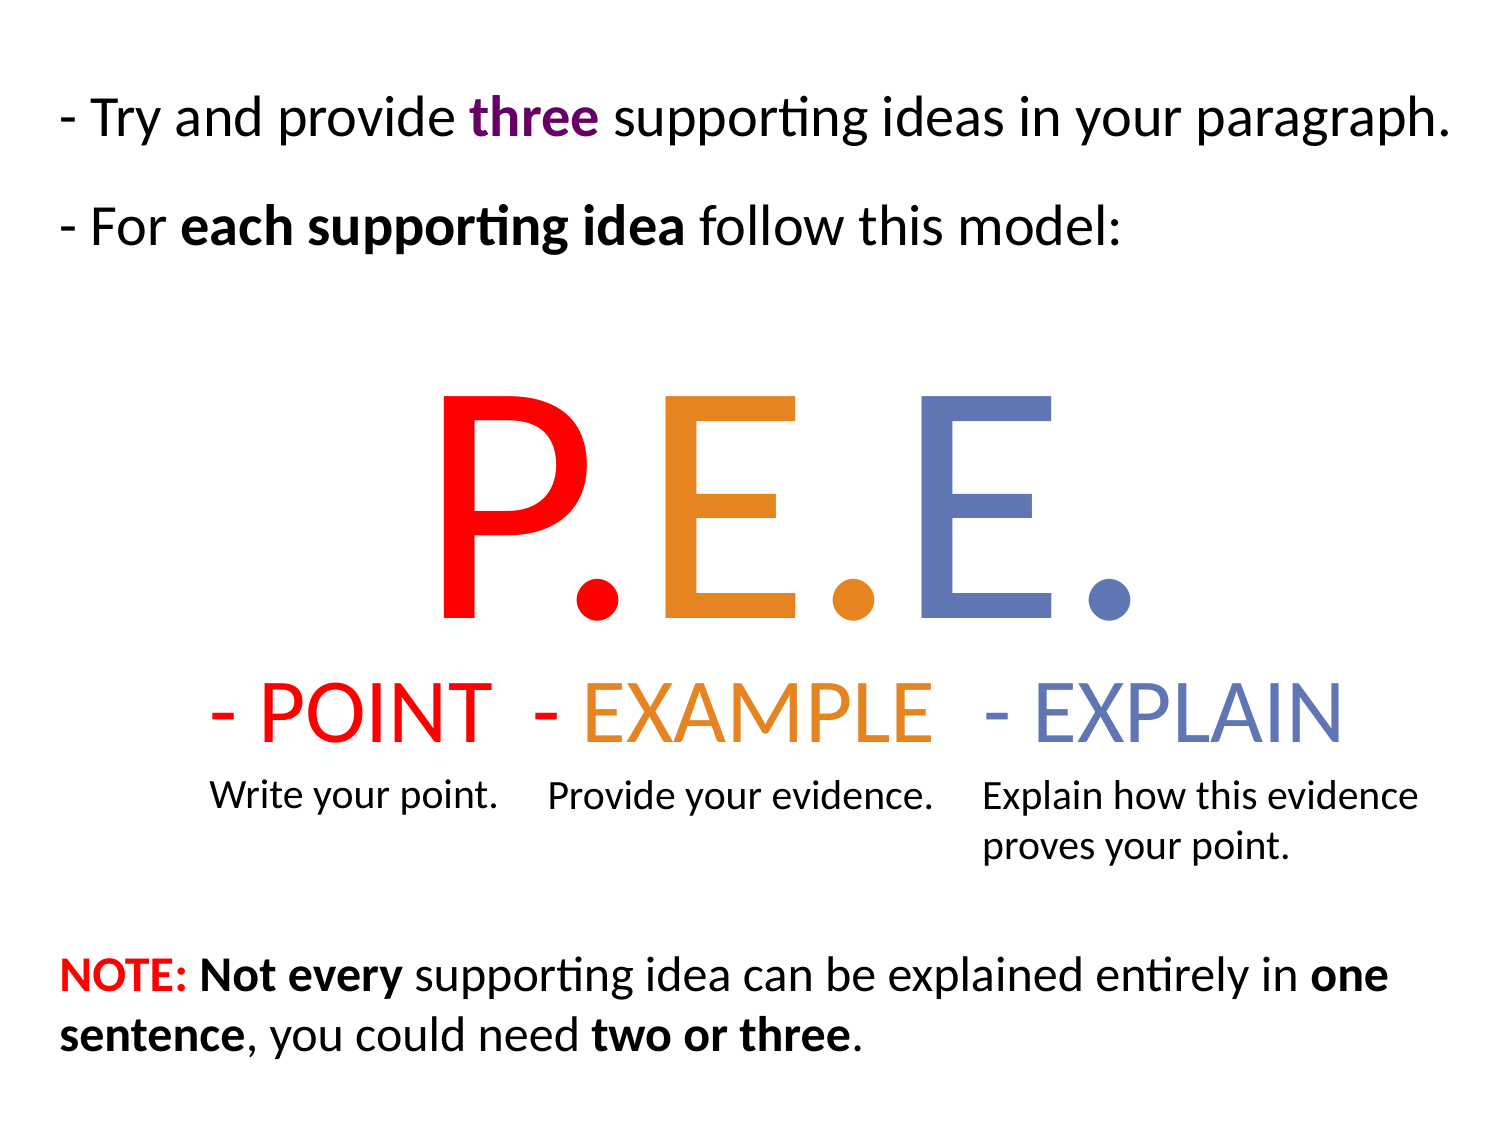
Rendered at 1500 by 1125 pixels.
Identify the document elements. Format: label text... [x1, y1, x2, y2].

title P.E.E. [117, 398, 1456, 561]
text_box - Try and provide three supporting ideas in your paragraph. [44, 70, 1500, 156]
text_box Provide your evidence. [532, 760, 956, 825]
text_box Explain how this evidence proves your point. [967, 760, 1500, 875]
text_box Write your point. [194, 759, 518, 824]
text_box NOTE: Not every supporting idea can be explained entirely in one sentence, you could need two or three. [44, 934, 1456, 1069]
list - POINT [194, 643, 517, 759]
text_box - EXPLAIN [969, 643, 1362, 760]
text_box - For each supporting idea follow this model: [44, 180, 1500, 265]
text_box - EXAMPLE [517, 598, 1006, 814]
